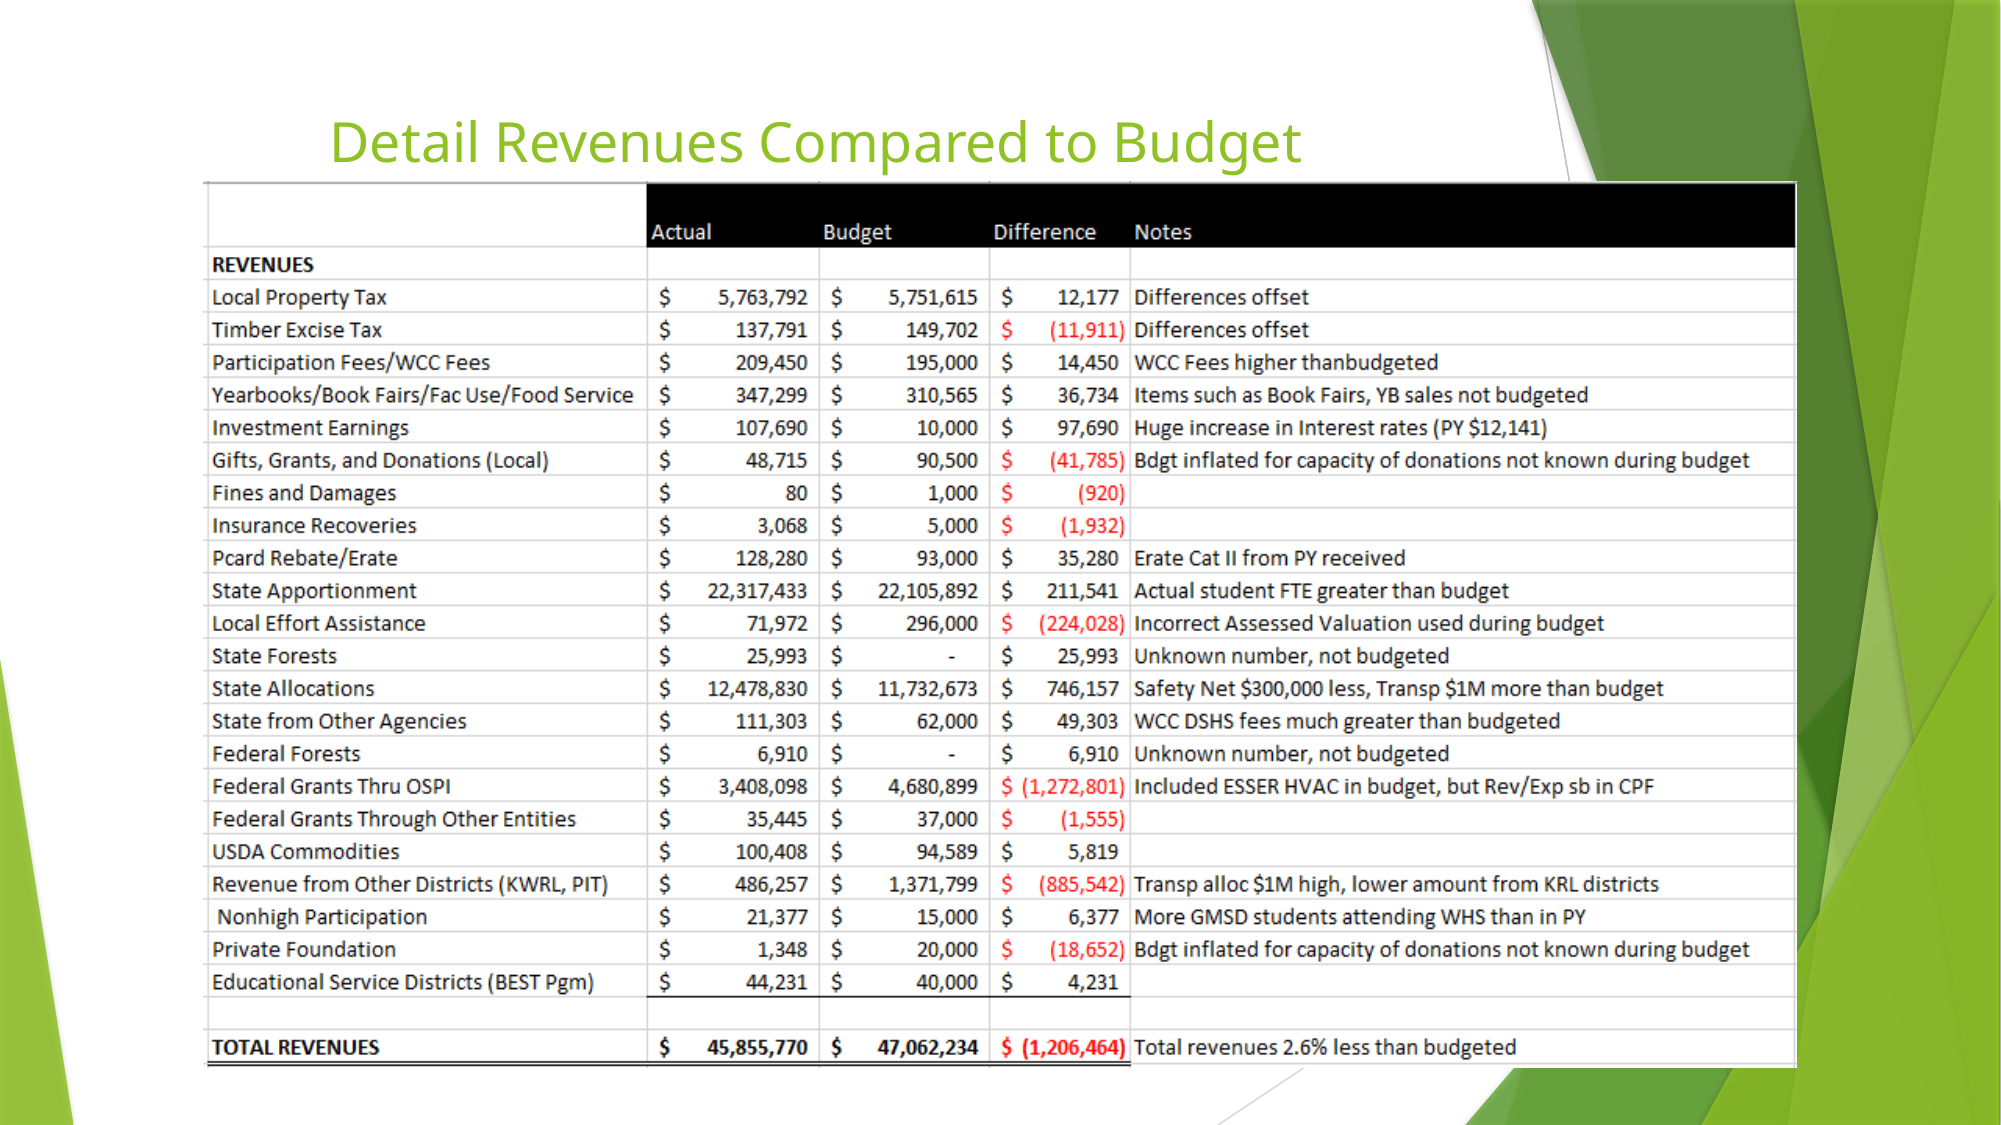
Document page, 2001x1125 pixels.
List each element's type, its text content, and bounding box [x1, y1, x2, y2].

title Detail Revenues Compared to Budget [111, 99, 1522, 182]
picture [202, 181, 1798, 1068]
